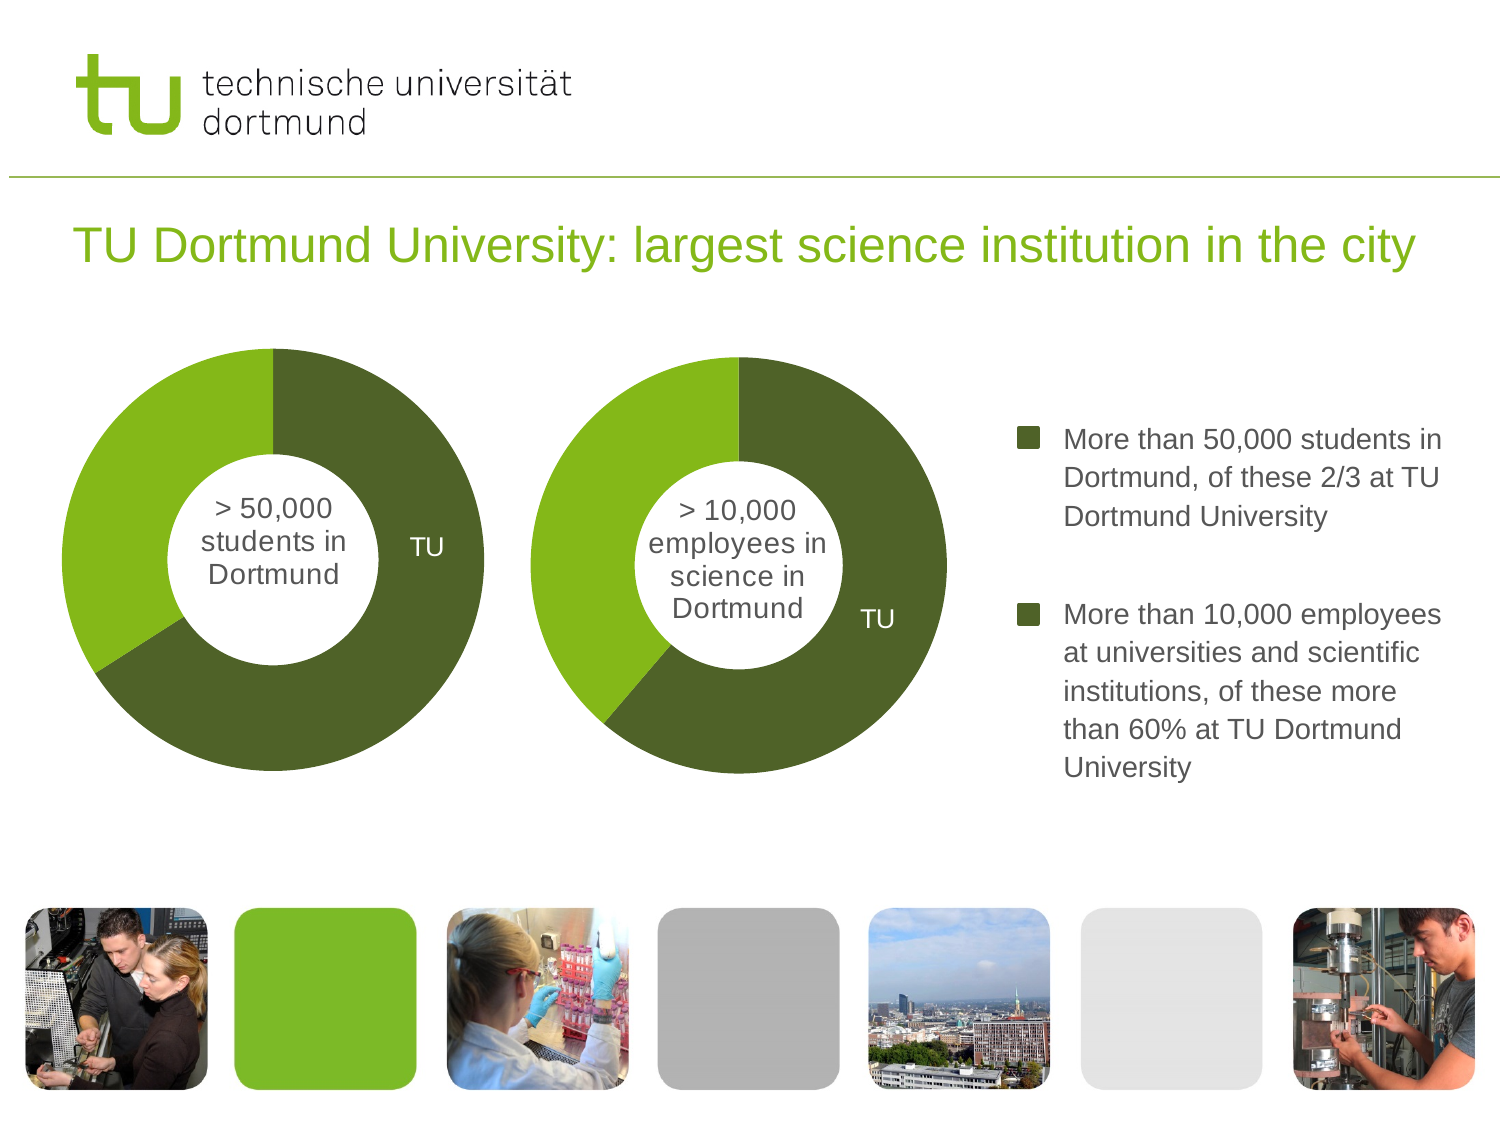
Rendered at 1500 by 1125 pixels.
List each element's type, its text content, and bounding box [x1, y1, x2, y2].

picture [76, 54, 133, 105]
title TU Dortmund University: largest science institution in the city [1319, 205, 1443, 277]
chart [0, 10, 1315, 872]
text_box More than 50,000 students in Dortmund, of these 2/3 at TU Dortmund University More than 10,000 employees at universities and scientific institutions, of these more than 60% at TU Dortmund University [1319, 407, 1466, 757]
picture [0, 872, 1500, 1125]
